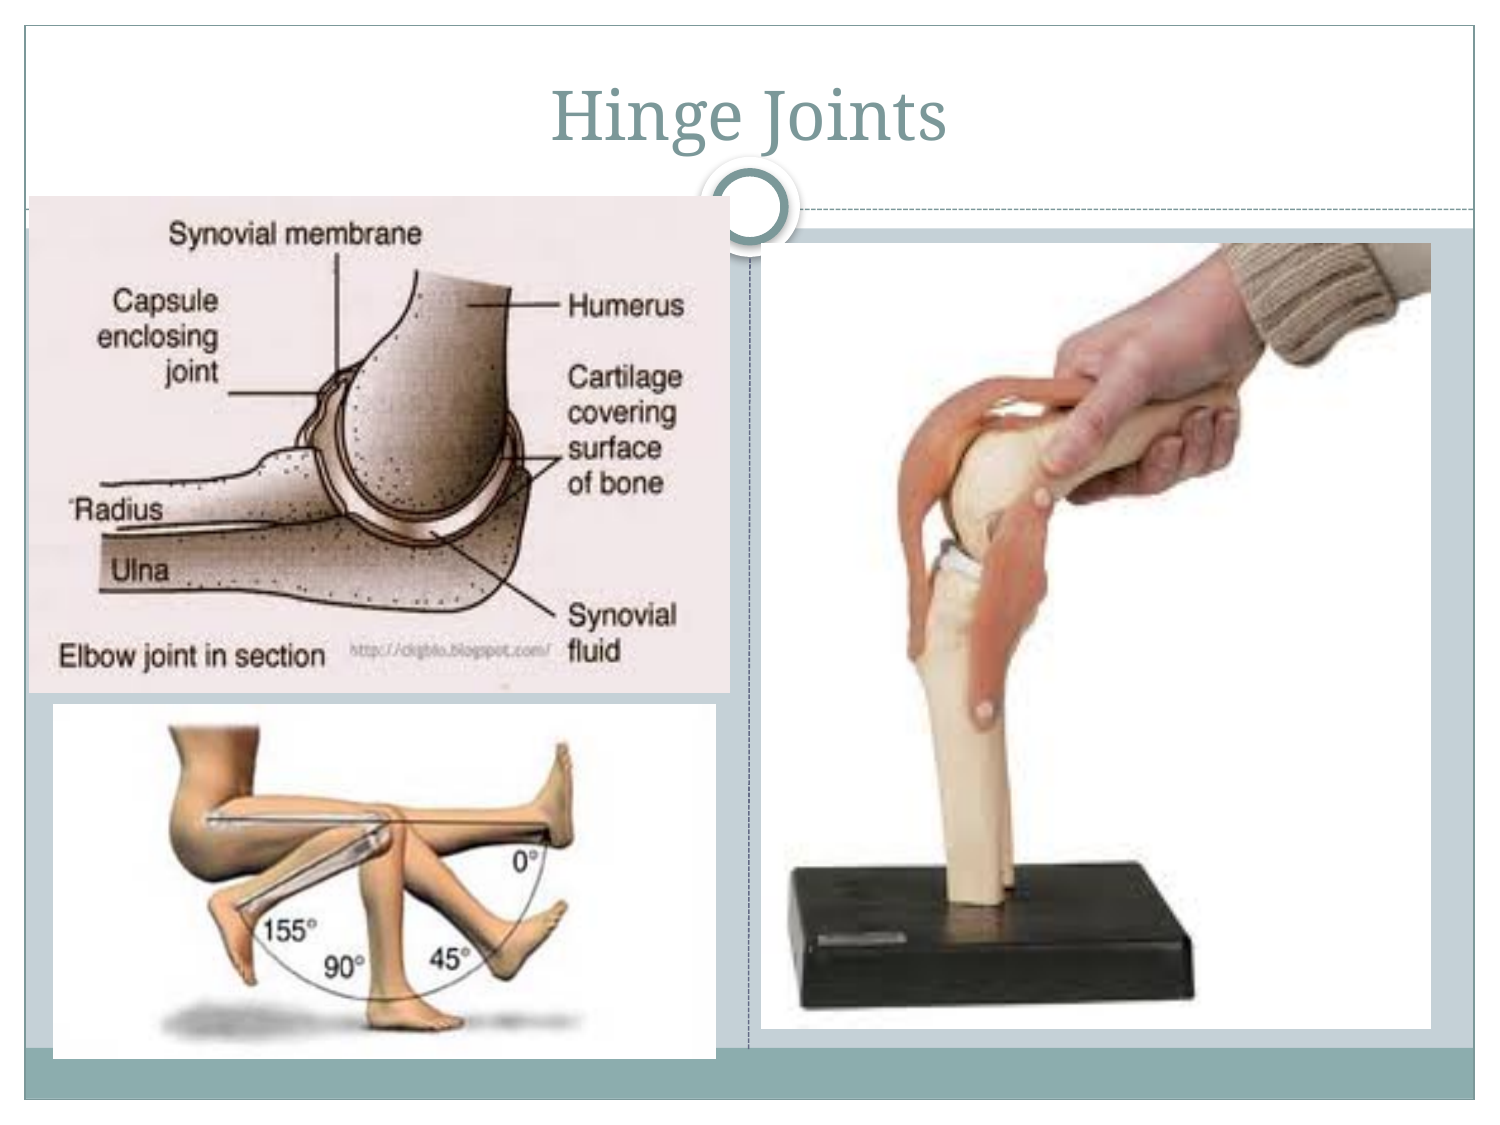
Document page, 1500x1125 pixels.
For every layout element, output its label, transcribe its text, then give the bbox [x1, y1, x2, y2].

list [29, 196, 730, 693]
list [52, 703, 716, 1059]
picture [761, 243, 1431, 1029]
title Hinge Joints [49, 37, 1450, 162]
